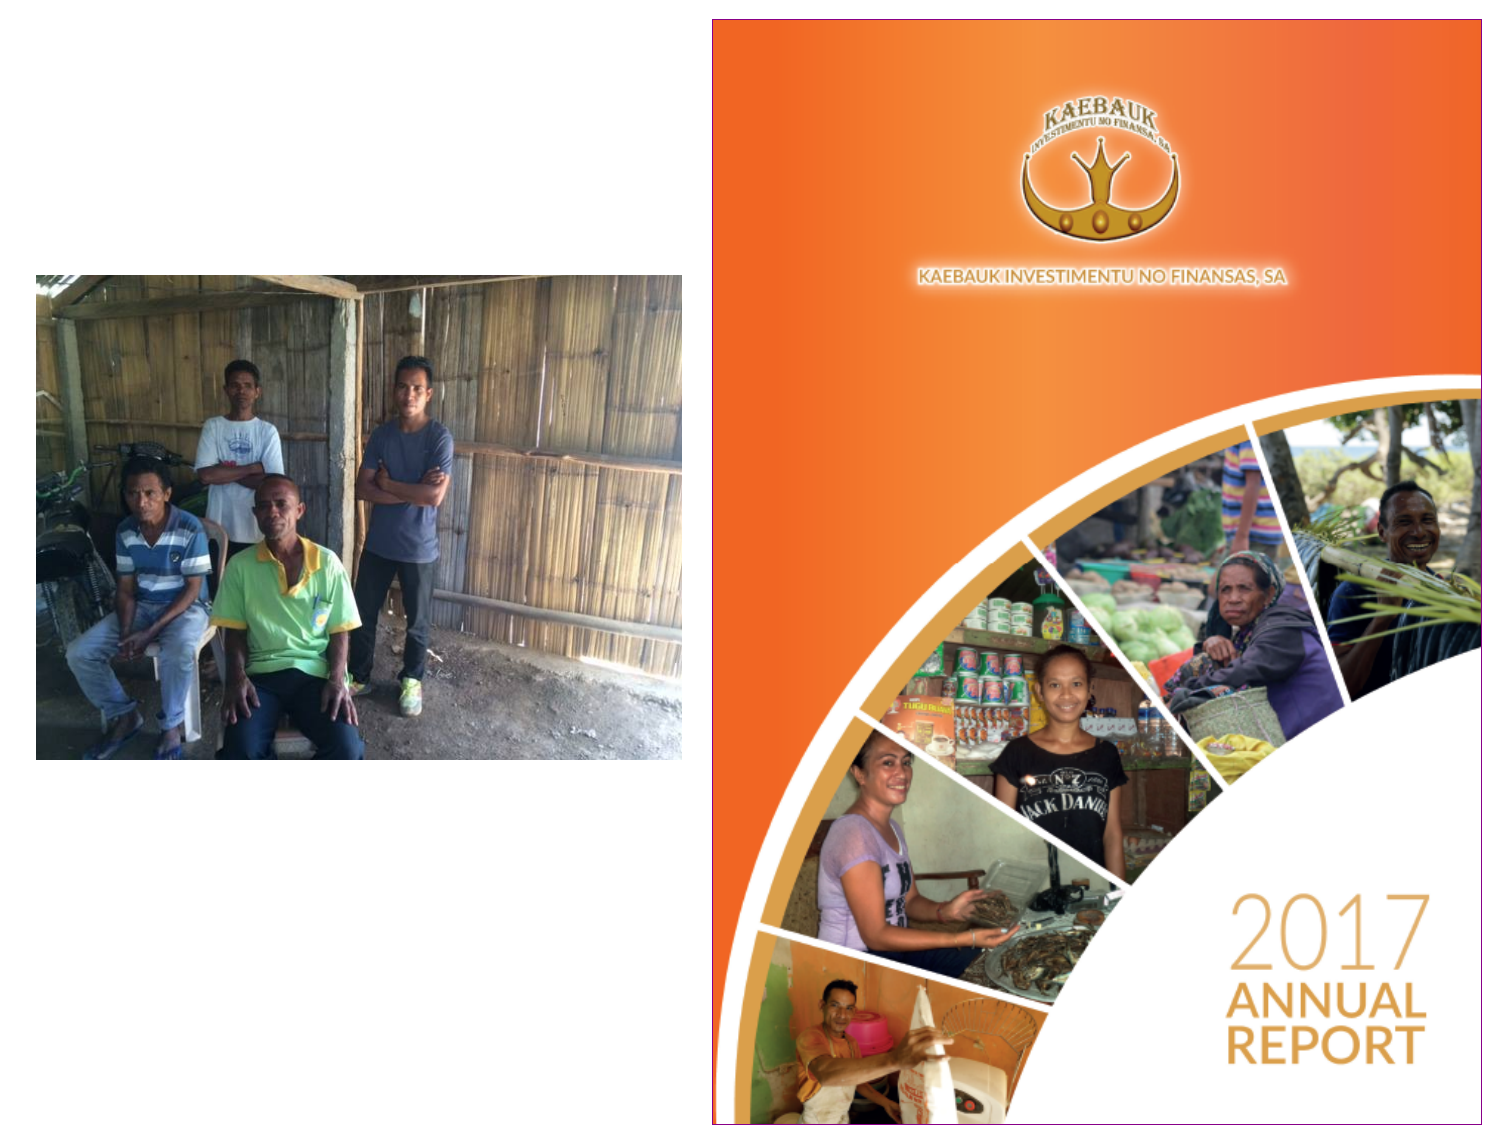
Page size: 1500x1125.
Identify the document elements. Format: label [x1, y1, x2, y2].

picture [712, 18, 1482, 1125]
picture [36, 275, 683, 760]
